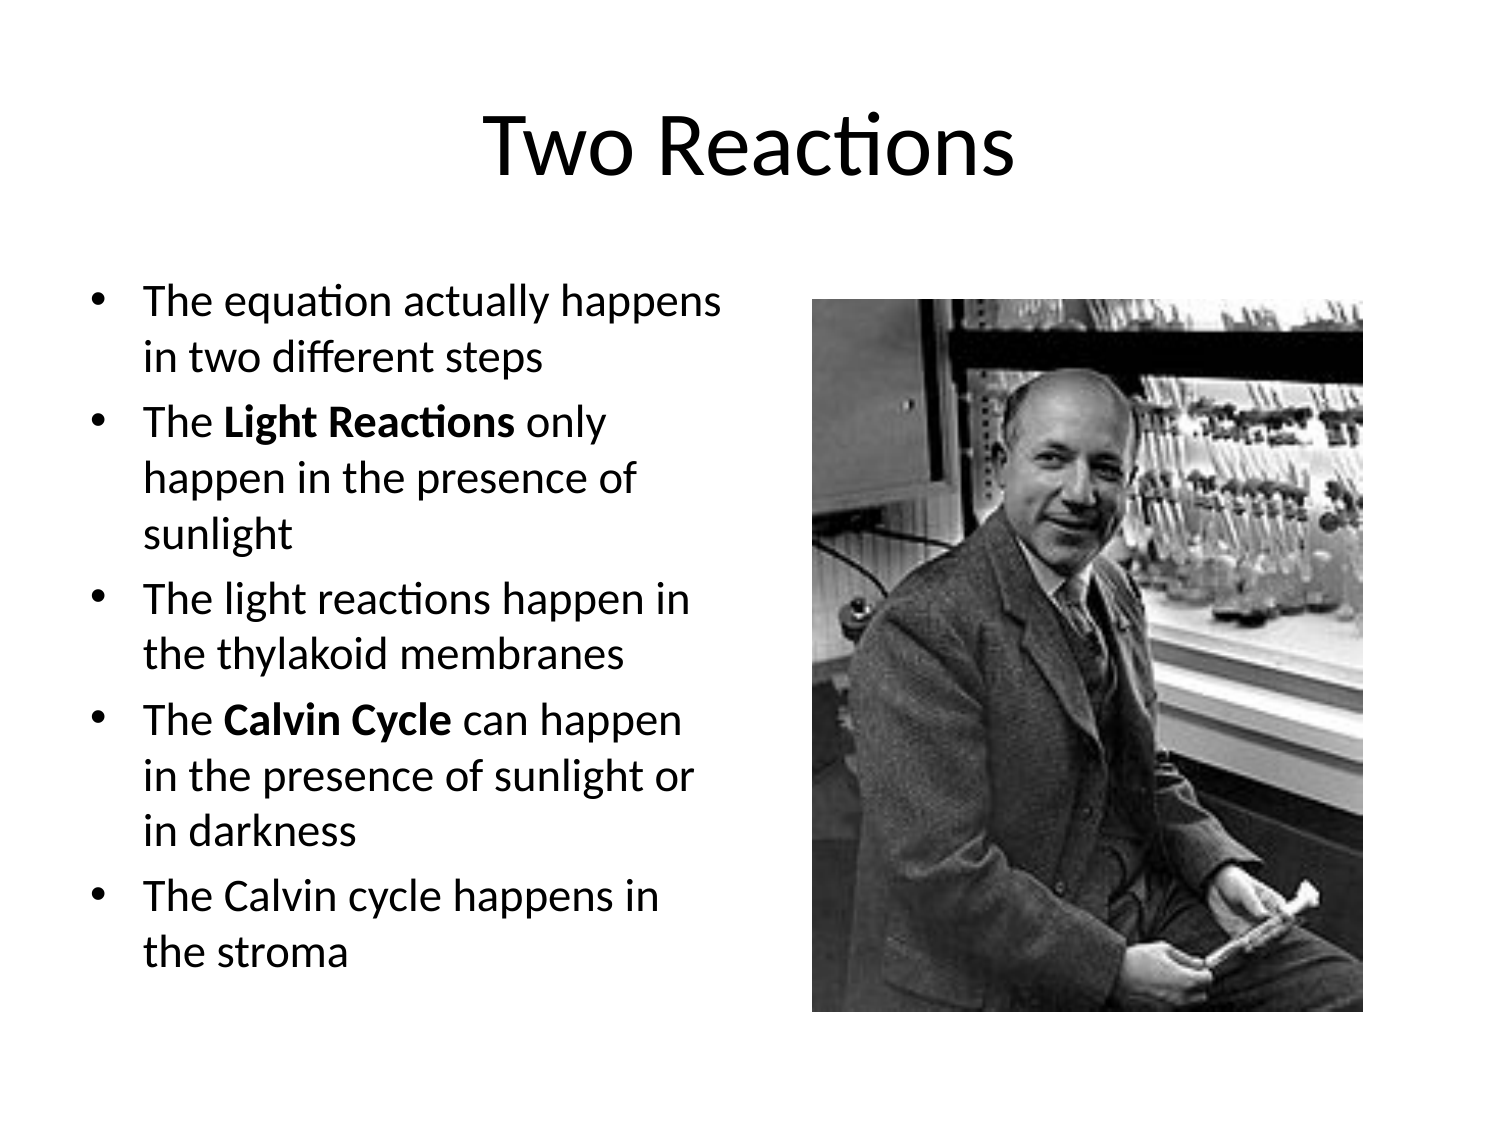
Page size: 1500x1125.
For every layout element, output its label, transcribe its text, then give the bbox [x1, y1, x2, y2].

title Two Reactions [75, 45, 1425, 233]
list The equation actually happens in two different steps The Light Reactions only happen in the presence of sunlight The light reactions happen in the thylakoid membranes The Calvin Cycle can happen in the presence of sunlight or in darkness The Calvin cycle happens in the stroma [75, 262, 738, 1005]
picture [812, 299, 1363, 1013]
